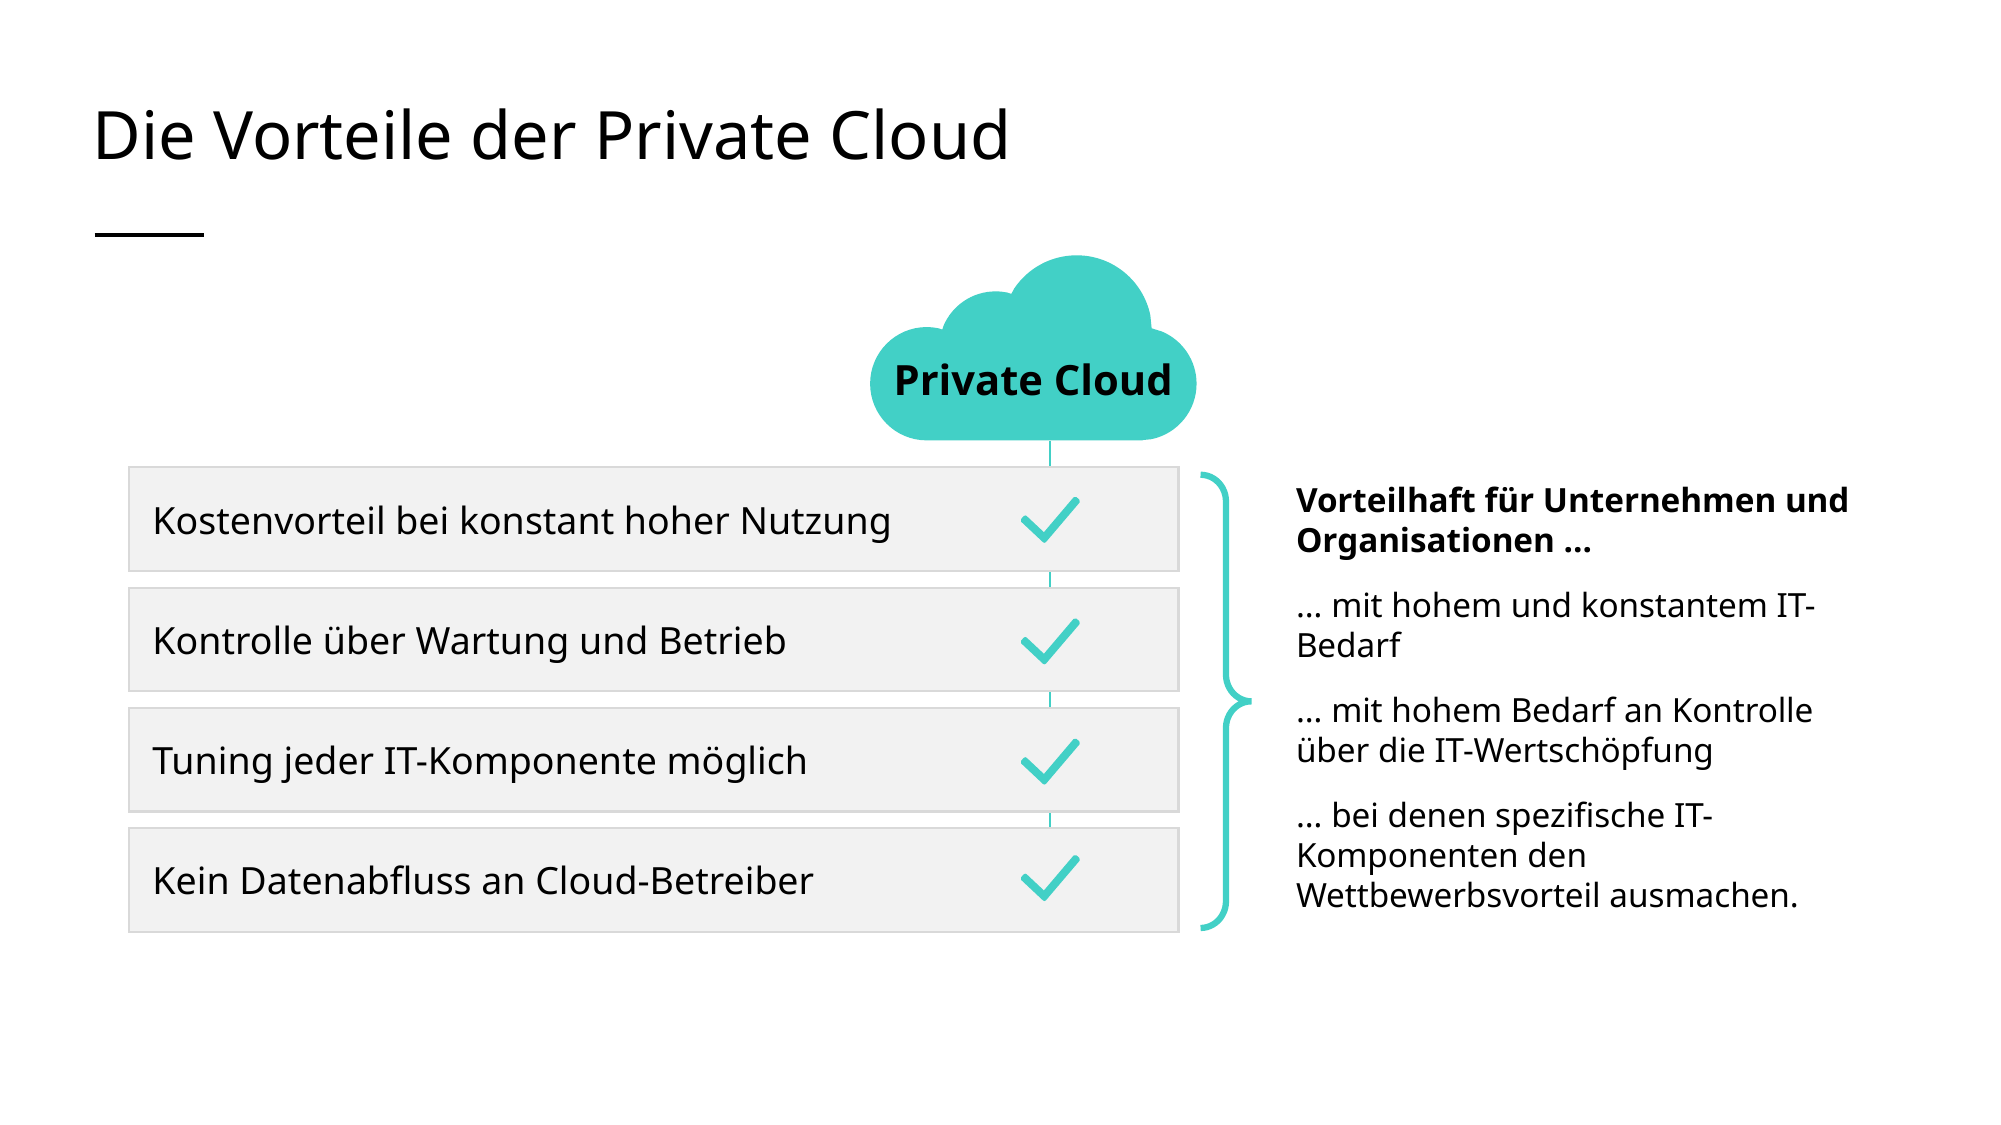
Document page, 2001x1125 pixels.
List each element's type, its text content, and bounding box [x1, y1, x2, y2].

text_box Vorteilhaft für Unternehmen und Organisationen … … mit hohem und konstantem IT-Bedarf … mit hohem Bedarf an Kontrolle über die IT-Wertschöpfung … bei denen spezifische IT-Komponenten den Wettbewerbsvorteil ausmachen. [1281, 472, 1872, 922]
text_box [1200, 474, 1252, 929]
title Die Vorteile der Private Cloud [77, 67, 1803, 197]
text_box Private Cloud [869, 254, 1198, 442]
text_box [128, 467, 1179, 932]
